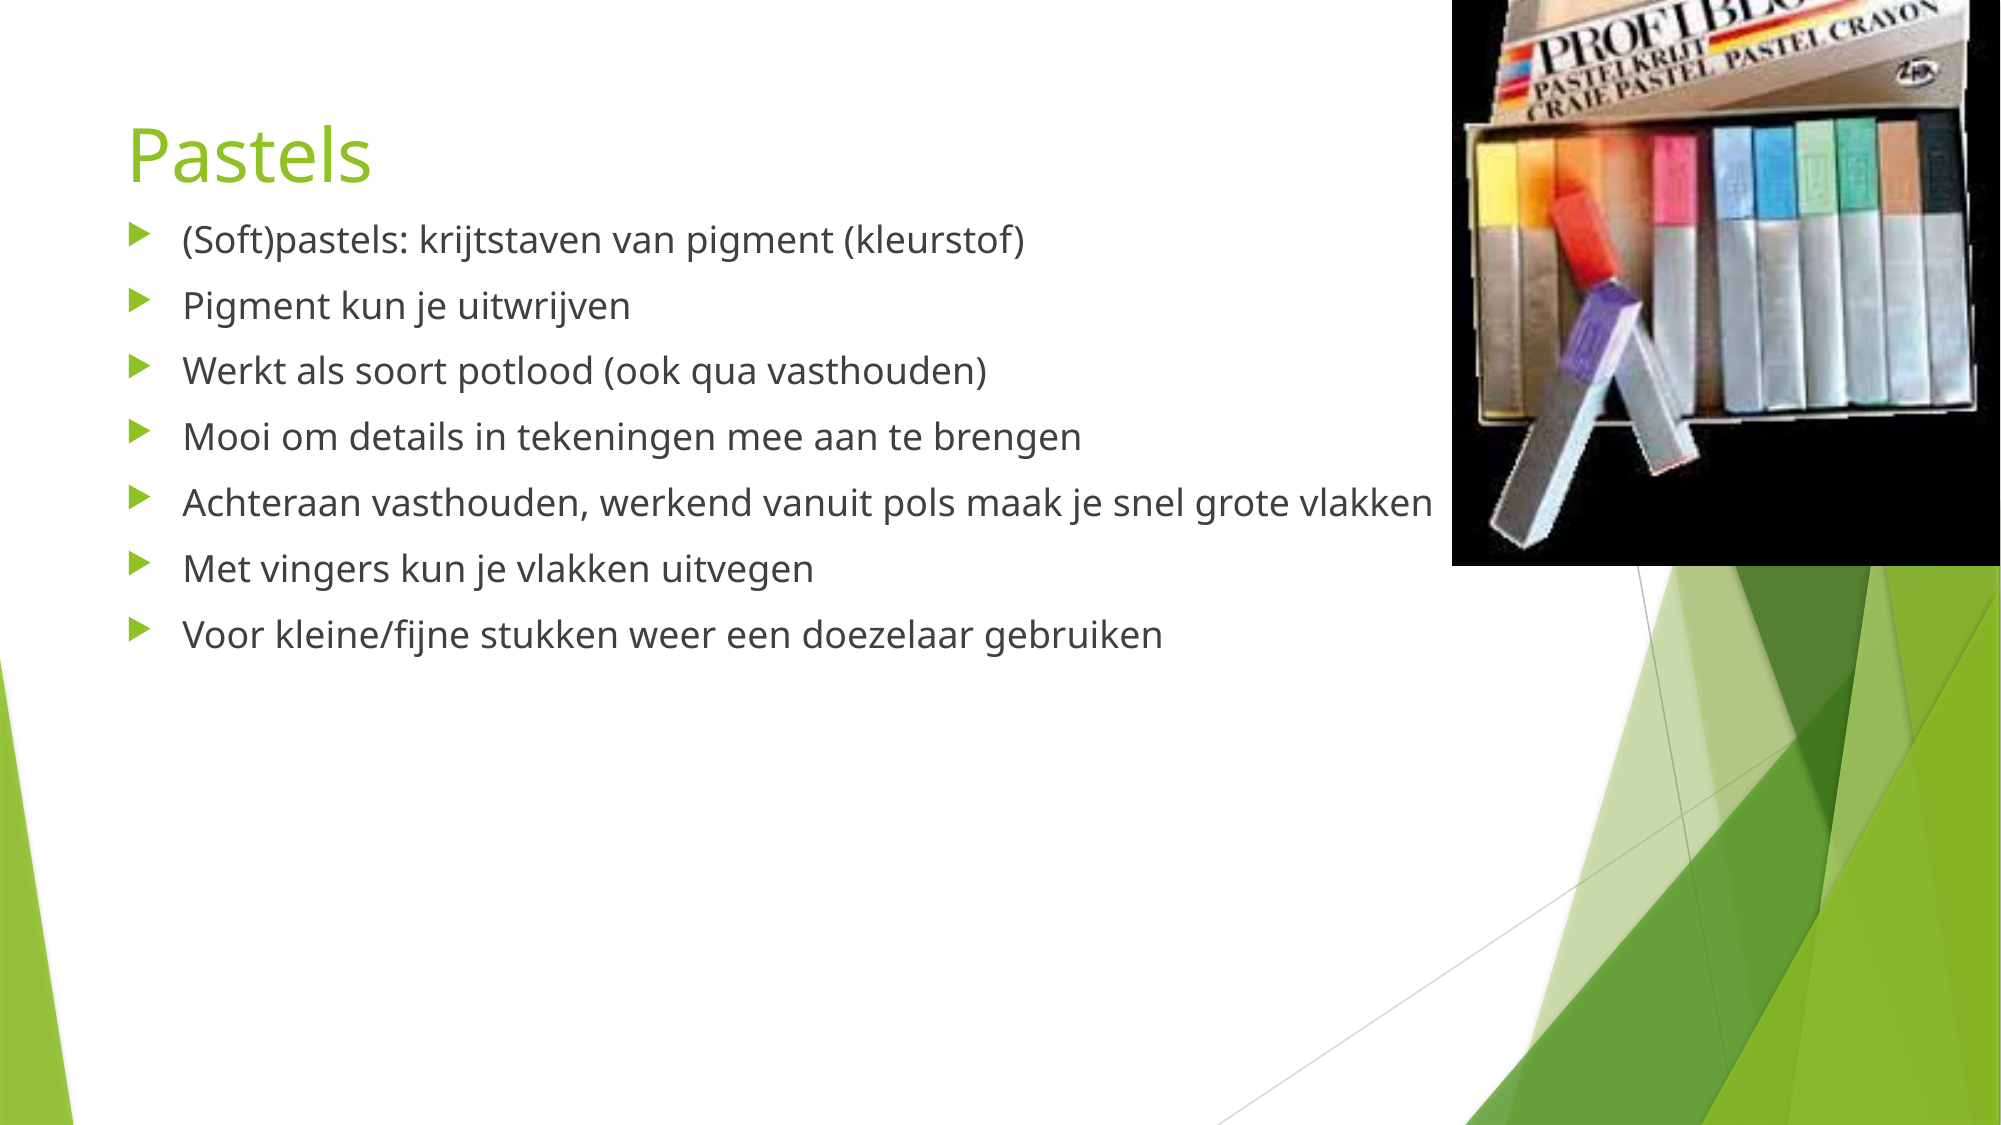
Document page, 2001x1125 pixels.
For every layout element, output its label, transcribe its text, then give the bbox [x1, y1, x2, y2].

picture [1452, 0, 2000, 566]
list (Soft)pastels: krijtstaven van pigment (kleurstof) Pigment kun je uitwrijven Werkt als soort potlood (ook qua vasthouden) Mooi om details in tekeningen mee aan te brengen Achteraan vasthouden, werkend vanuit pols maak je snel grote vlakken Met vingers kun je vlakken uitvegen Voor kleine/fijne stukken weer een doezelaar gebruiken [111, 208, 1522, 845]
title Pastels [111, 99, 1447, 208]
